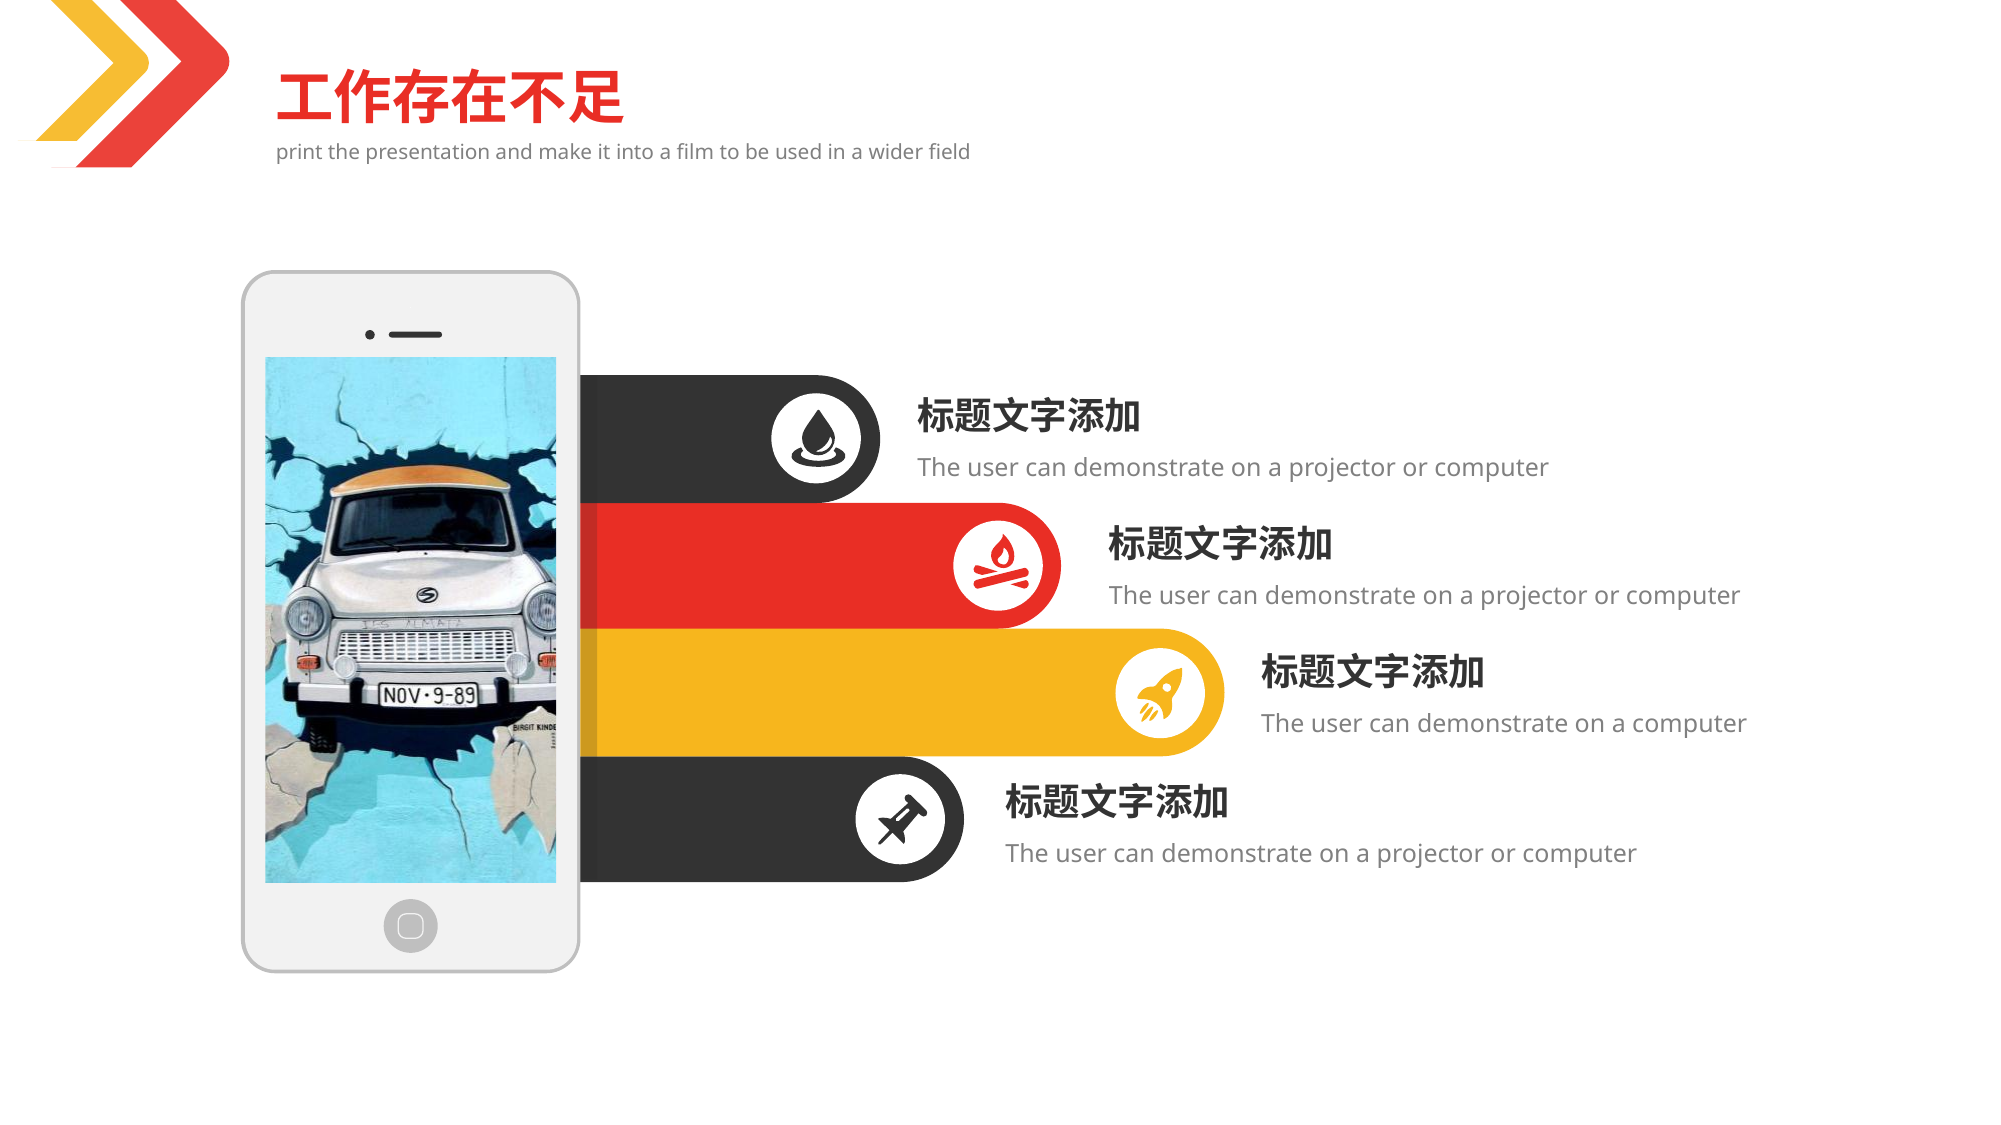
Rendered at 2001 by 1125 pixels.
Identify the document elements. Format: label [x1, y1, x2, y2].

text_box [990, 770, 1745, 877]
text_box [0, 0, 1169, 193]
text_box [1246, 640, 1829, 746]
text_box [240, 269, 1225, 974]
text_box [902, 384, 1657, 490]
text_box [1094, 512, 1848, 618]
